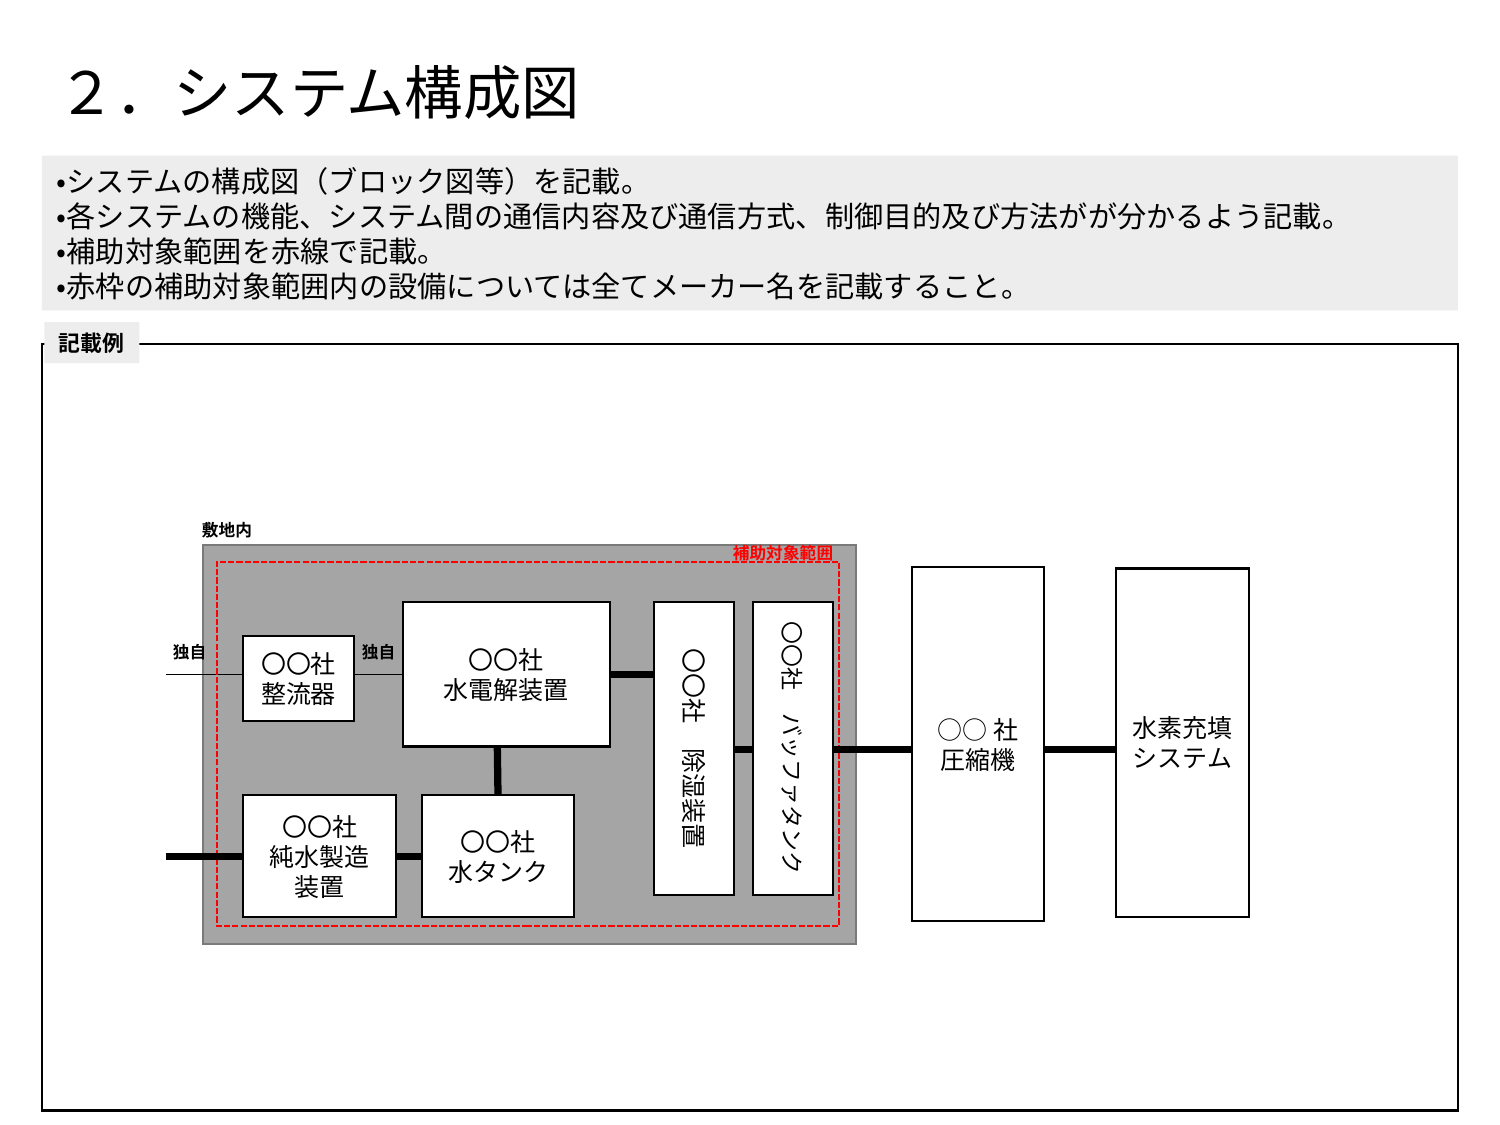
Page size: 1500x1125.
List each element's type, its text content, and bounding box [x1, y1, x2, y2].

text_box ○○社 圧縮機 [911, 750, 1045, 922]
text_box 記載例 [44, 322, 140, 364]
text_box 〇〇社 純水製造装置 [242, 794, 397, 856]
text_box 〇〇社 バッファタンク [752, 601, 834, 749]
text_box ・システムの構成図（ブロック図等）を記載。 ・各システムの機能、システム間の通信内容及び通信方式、制御目的及び方法がが分かるよう記載。 ・補助対象範囲を赤線で記載。 ・赤枠の補助対象範囲内の設備については全てメーカー名を記載すること。 [41, 155, 1458, 311]
text_box ○○社 圧縮機 [911, 566, 1045, 749]
text_box 水素充填システム [1115, 567, 1250, 918]
title ２．システム構成図 [41, 34, 1458, 155]
text_box 独自 [347, 634, 415, 669]
text_box 〇〇社 整流器 [242, 635, 355, 674]
text_box 〇〇社 整流器 [242, 677, 355, 722]
text_box 〇〇社 水電解装置 [402, 601, 611, 748]
text_box 〇〇社 除湿装置 [653, 601, 735, 896]
text_box 〇〇社 水タンク [421, 794, 575, 918]
text_box 〇〇社 バッファタンク [752, 750, 834, 896]
text_box 独自 [158, 634, 226, 669]
text_box 〇〇社 純水製造装置 [242, 857, 397, 918]
text_box [41, 343, 1459, 1112]
